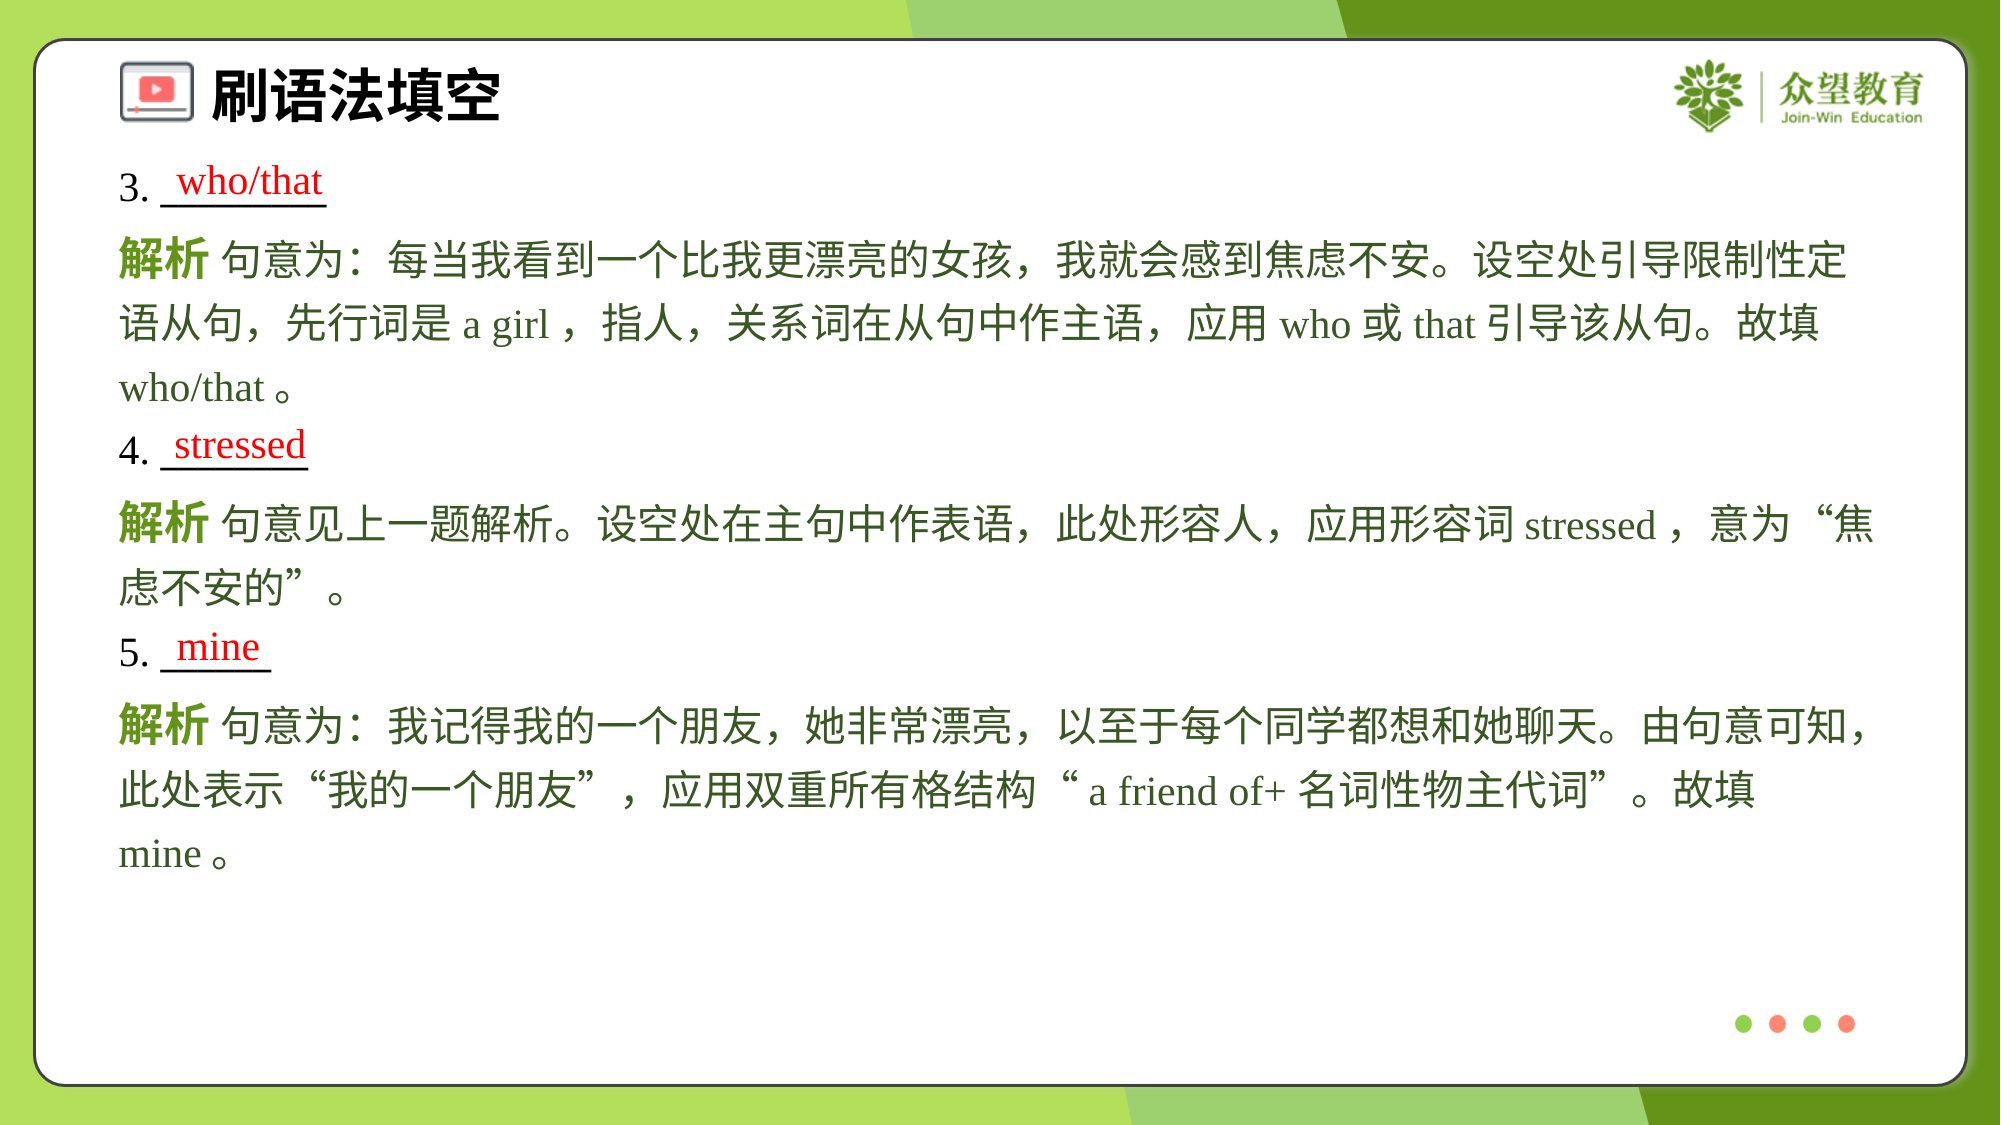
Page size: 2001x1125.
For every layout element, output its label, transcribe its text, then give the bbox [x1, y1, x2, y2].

text_box 3. _________ [118, 146, 1883, 204]
text_box 解析 句意见上一题解析。设空处在主句中作表语，此处形容人，应用形容词stressed，意为“焦虑不安的”。 [118, 480, 1883, 607]
text_box 解析 句意为：每当我看到一个比我更漂亮的女孩，我就会感到焦虑不安。设空处引导限制性定语从句，先行词是a girl，指人，关系词在从句中作主语，应用who或that引导该从句。故填who/that。 [118, 215, 1883, 405]
text_box stressed [170, 404, 311, 463]
text_box 解析 句意为：我记得我的一个朋友，她非常漂亮，以至于每个同学都想和她聊天。由句意可知，此处表示“我的一个朋友”，应用双重所有格结构“a friend of+名词性物主代词”。故填mine。 [118, 682, 1883, 809]
text_box mine [172, 606, 265, 665]
picture [0, 0, 2000, 1125]
text_box 5. ______ [118, 612, 1883, 670]
text_box 4. ________ [118, 410, 1883, 468]
text_box who/that [172, 140, 327, 199]
